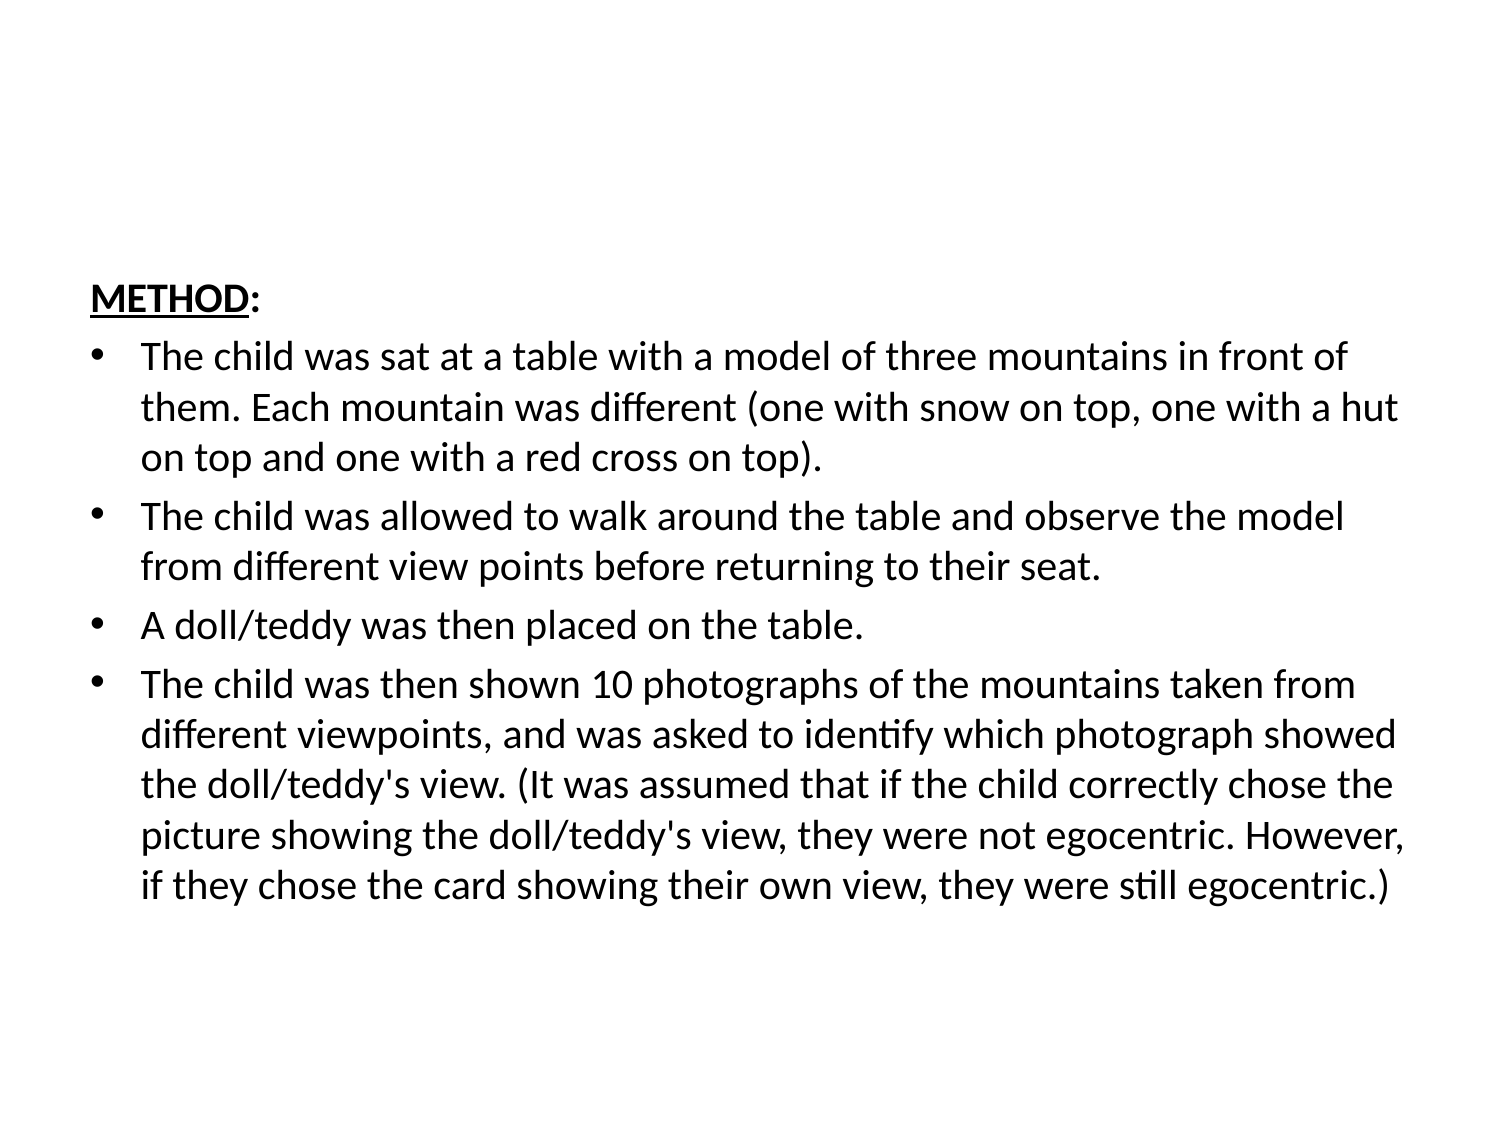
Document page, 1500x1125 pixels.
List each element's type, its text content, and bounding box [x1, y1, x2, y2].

list METHOD: The child was sat at a table with a model of three mountains in front of them. Each mountain was different (one with snow on top, one with a hut on top and one with a red cross on top). The child was allowed to walk around the table and observe the model from different view points before returning to their seat. A doll/teddy was then placed on the table. The child was then shown 10 photographs of the mountains taken from different viewpoints, and was asked to identify which photograph showed the doll/teddy's view. (It was assumed that if the child correctly chose the picture showing the doll/teddy's view, they were not egocentric. However, if they chose the card showing their own view, they were still egocentric.) [75, 262, 1425, 972]
